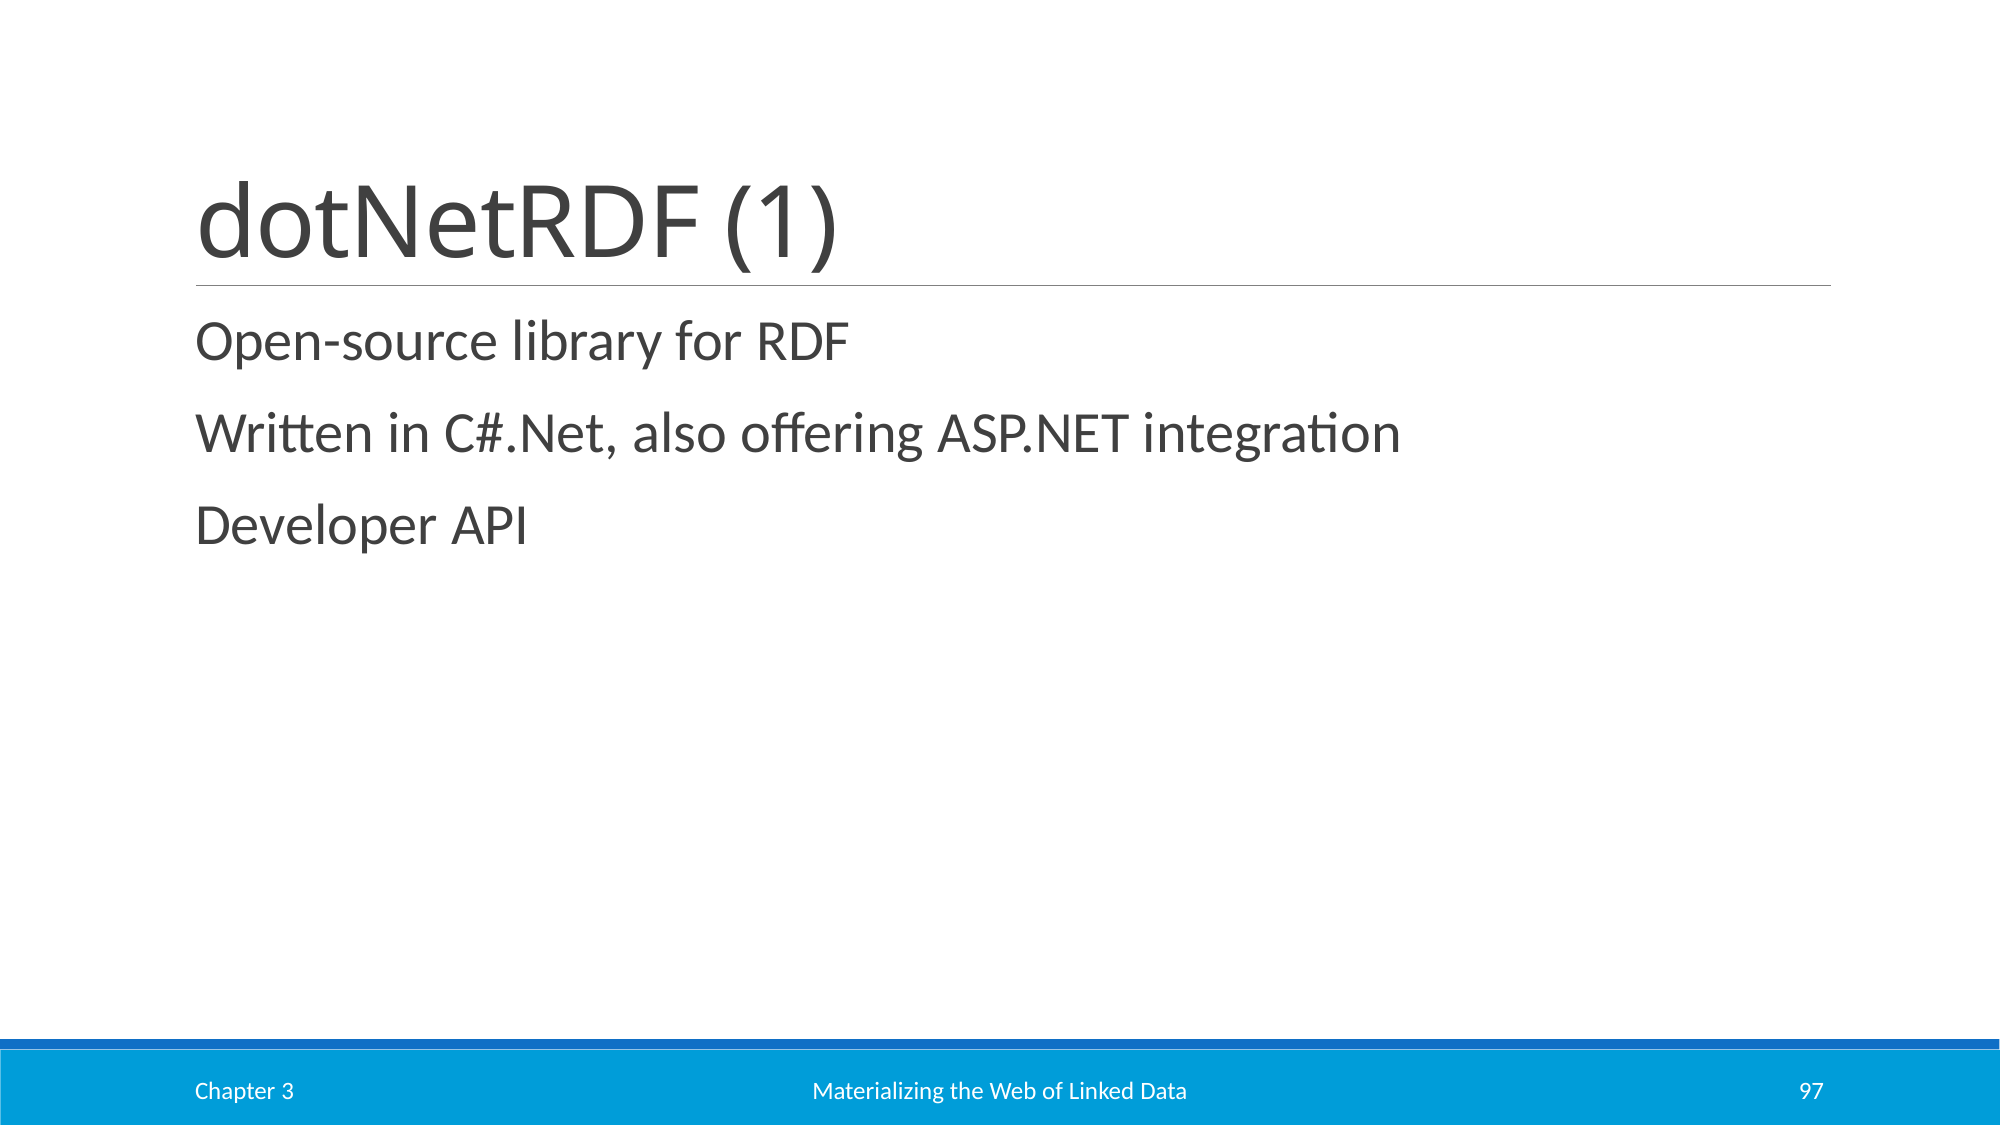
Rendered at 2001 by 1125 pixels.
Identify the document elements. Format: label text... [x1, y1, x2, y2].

list Open-source library for RDF Written in C#.Net, also offering ASP.NET integration Developer API [180, 302, 1830, 963]
slide_number Chapter 3 [180, 1059, 586, 1120]
footer Materializing the Web of Linked Data [604, 1059, 1396, 1120]
title dotNetRDF (1) [180, 47, 1830, 285]
slide_number 97 [1624, 1059, 1840, 1120]
